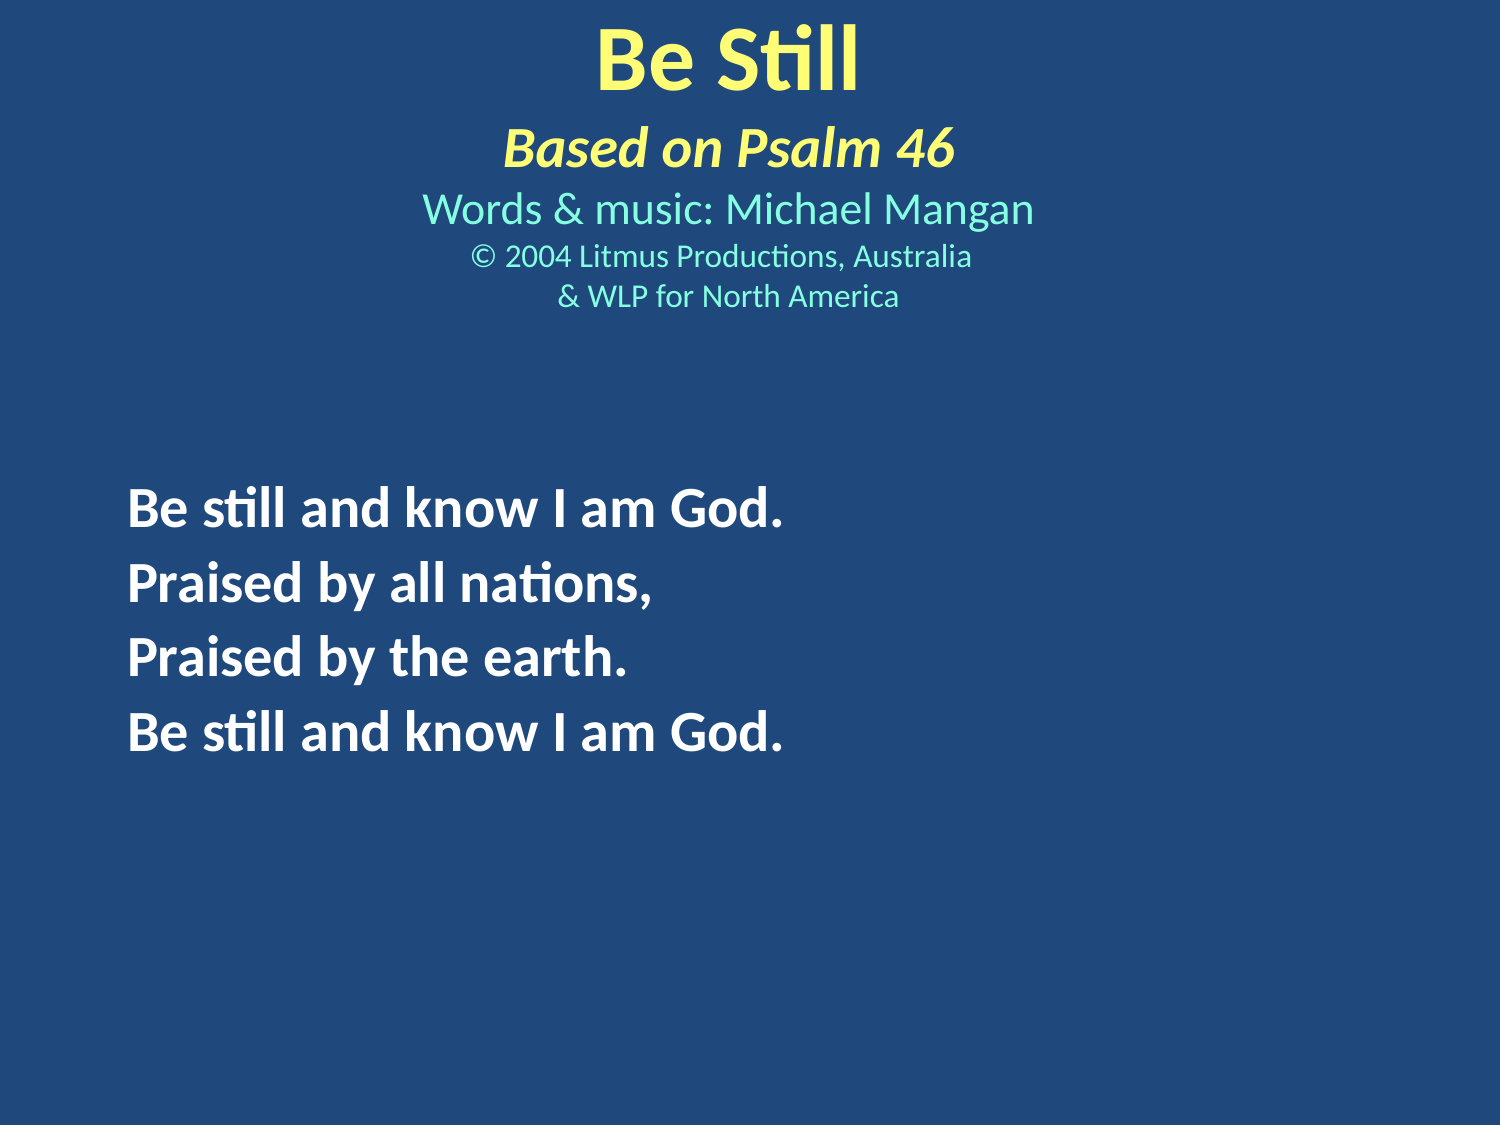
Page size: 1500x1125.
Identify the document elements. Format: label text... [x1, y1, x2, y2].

text_box Be Still Based on Psalm 46 Words & music: Michael Mangan © 2004 Litmus Productions, Australia & WLP for North America [41, 0, 1417, 315]
list Be still and know I am God. Praised by all nations, Praised by the earth. Be still and know I am God. [112, 469, 1444, 799]
